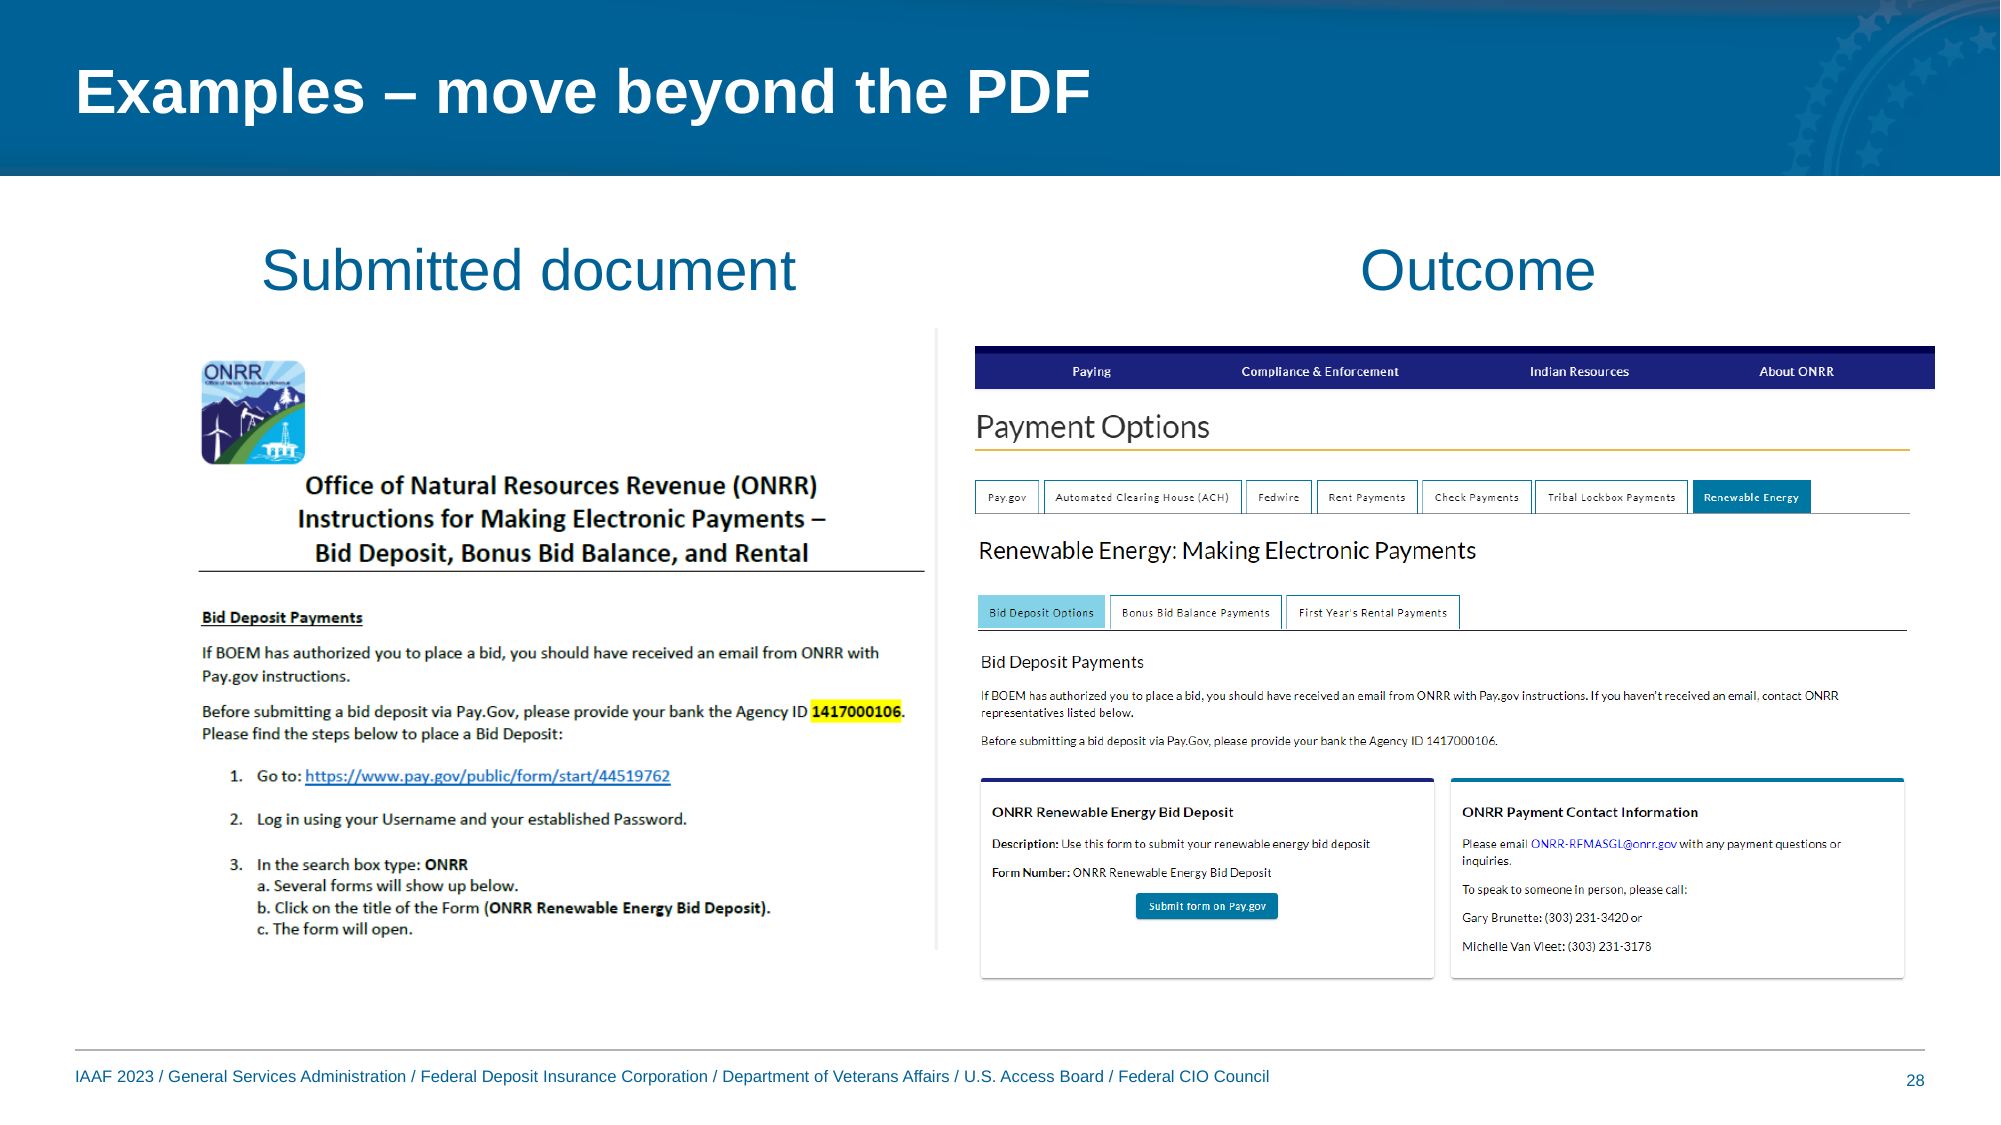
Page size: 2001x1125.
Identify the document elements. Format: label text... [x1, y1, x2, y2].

picture [171, 328, 938, 950]
title Examples – move beyond the PDF [75, 52, 1800, 128]
picture [0, 168, 666, 176]
list Submitted document [75, 224, 975, 323]
picture [0, 0, 2000, 176]
picture [974, 345, 1935, 992]
list Outcome [1025, 224, 1925, 323]
slide_number 28 [1880, 1065, 1925, 1095]
